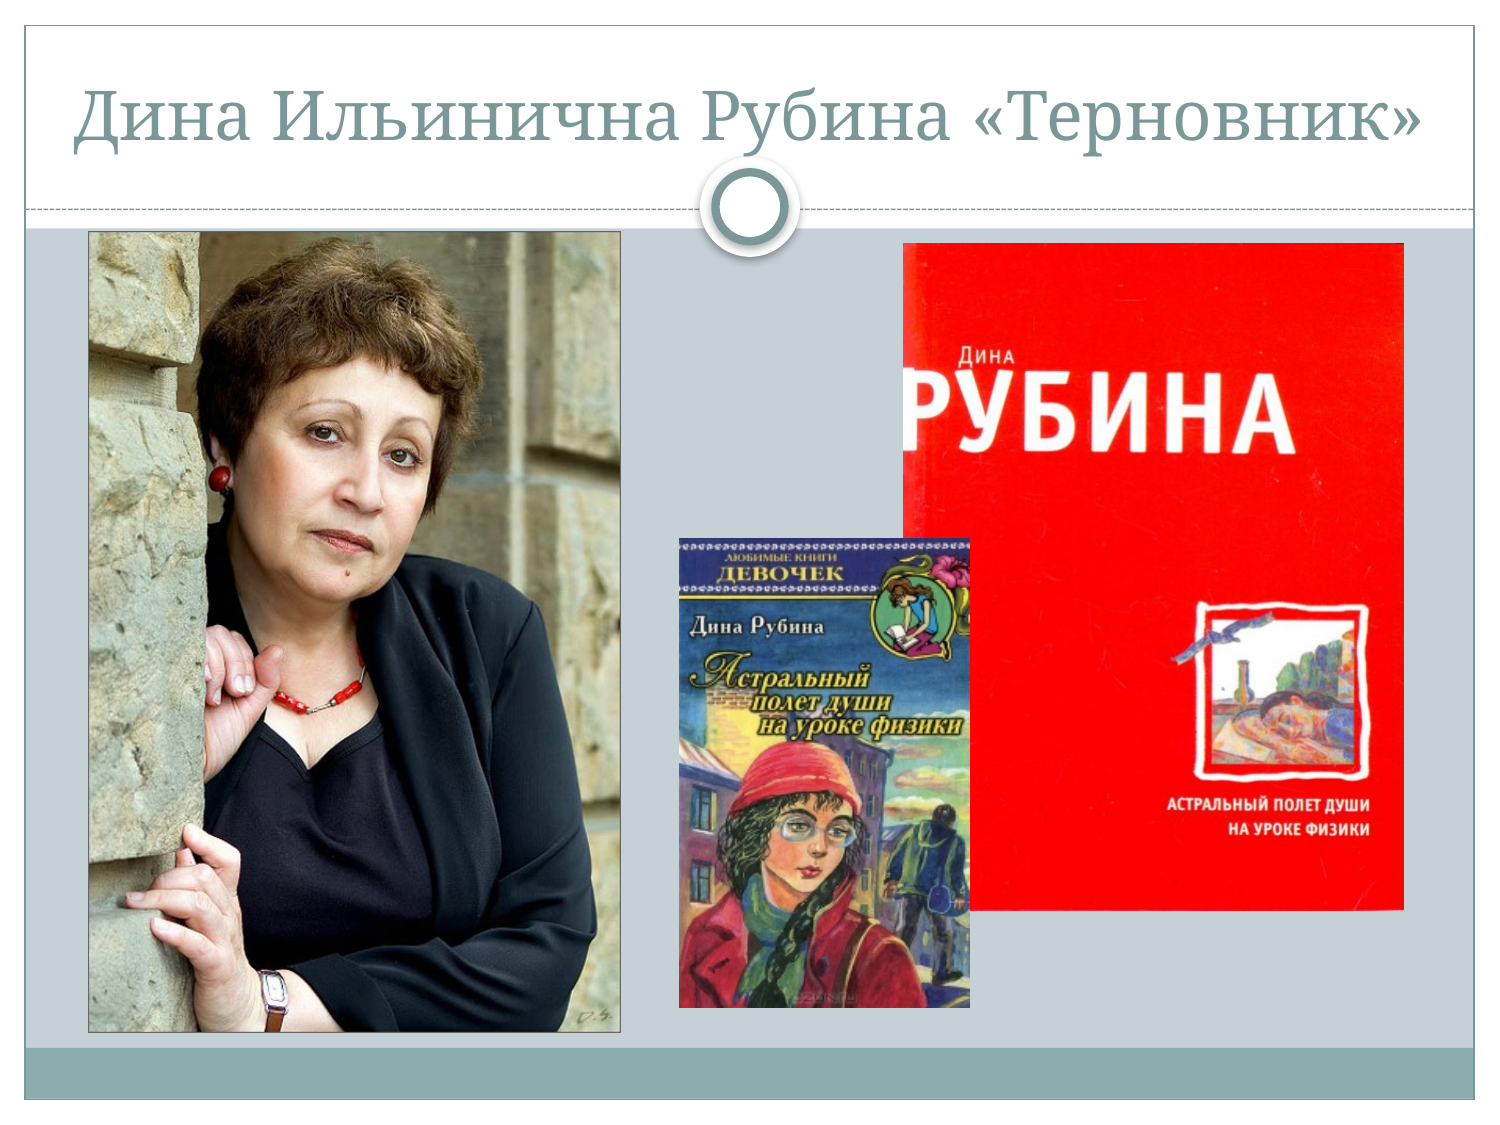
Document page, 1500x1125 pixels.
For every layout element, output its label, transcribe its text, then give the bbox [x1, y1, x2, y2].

picture [678, 243, 1404, 1008]
title Дина Ильинична Рубина «Терновник» [49, 37, 1450, 162]
picture [88, 231, 621, 1033]
